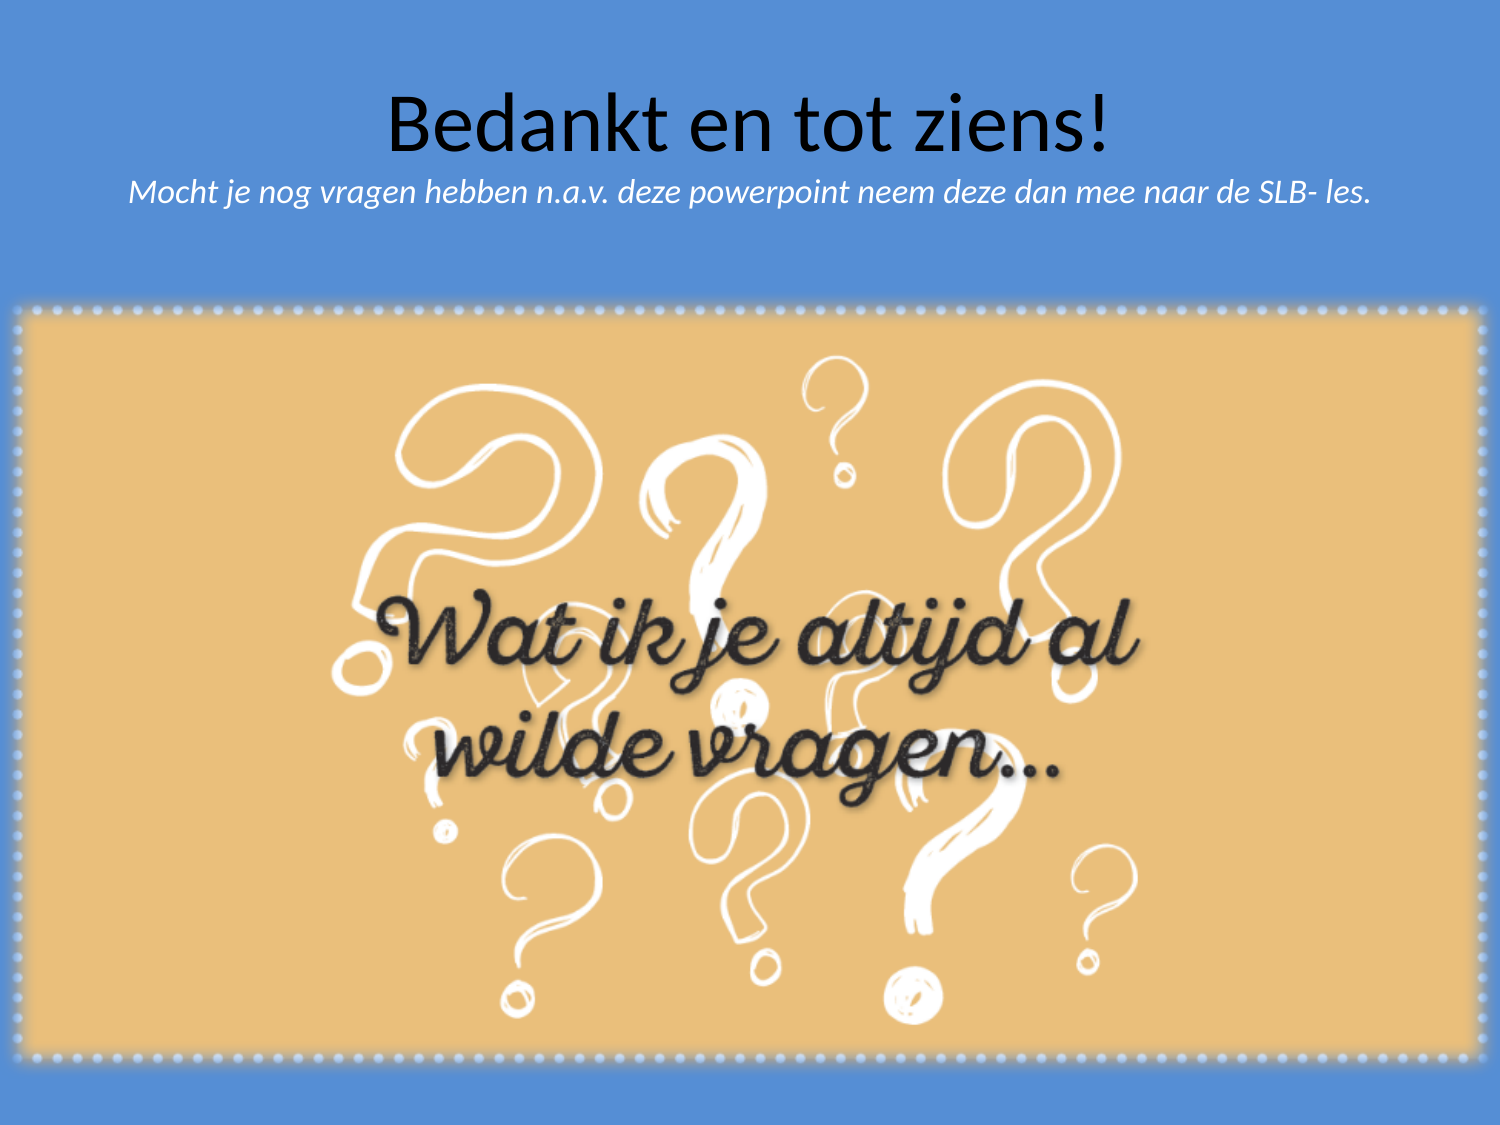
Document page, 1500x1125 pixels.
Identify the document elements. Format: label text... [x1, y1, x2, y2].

title Bedankt en tot ziens! Mocht je nog vragen hebben n.a.v. deze powerpoint neem deze dan mee naar de SLB- les. [75, 45, 1425, 233]
picture [0, 290, 1500, 1079]
